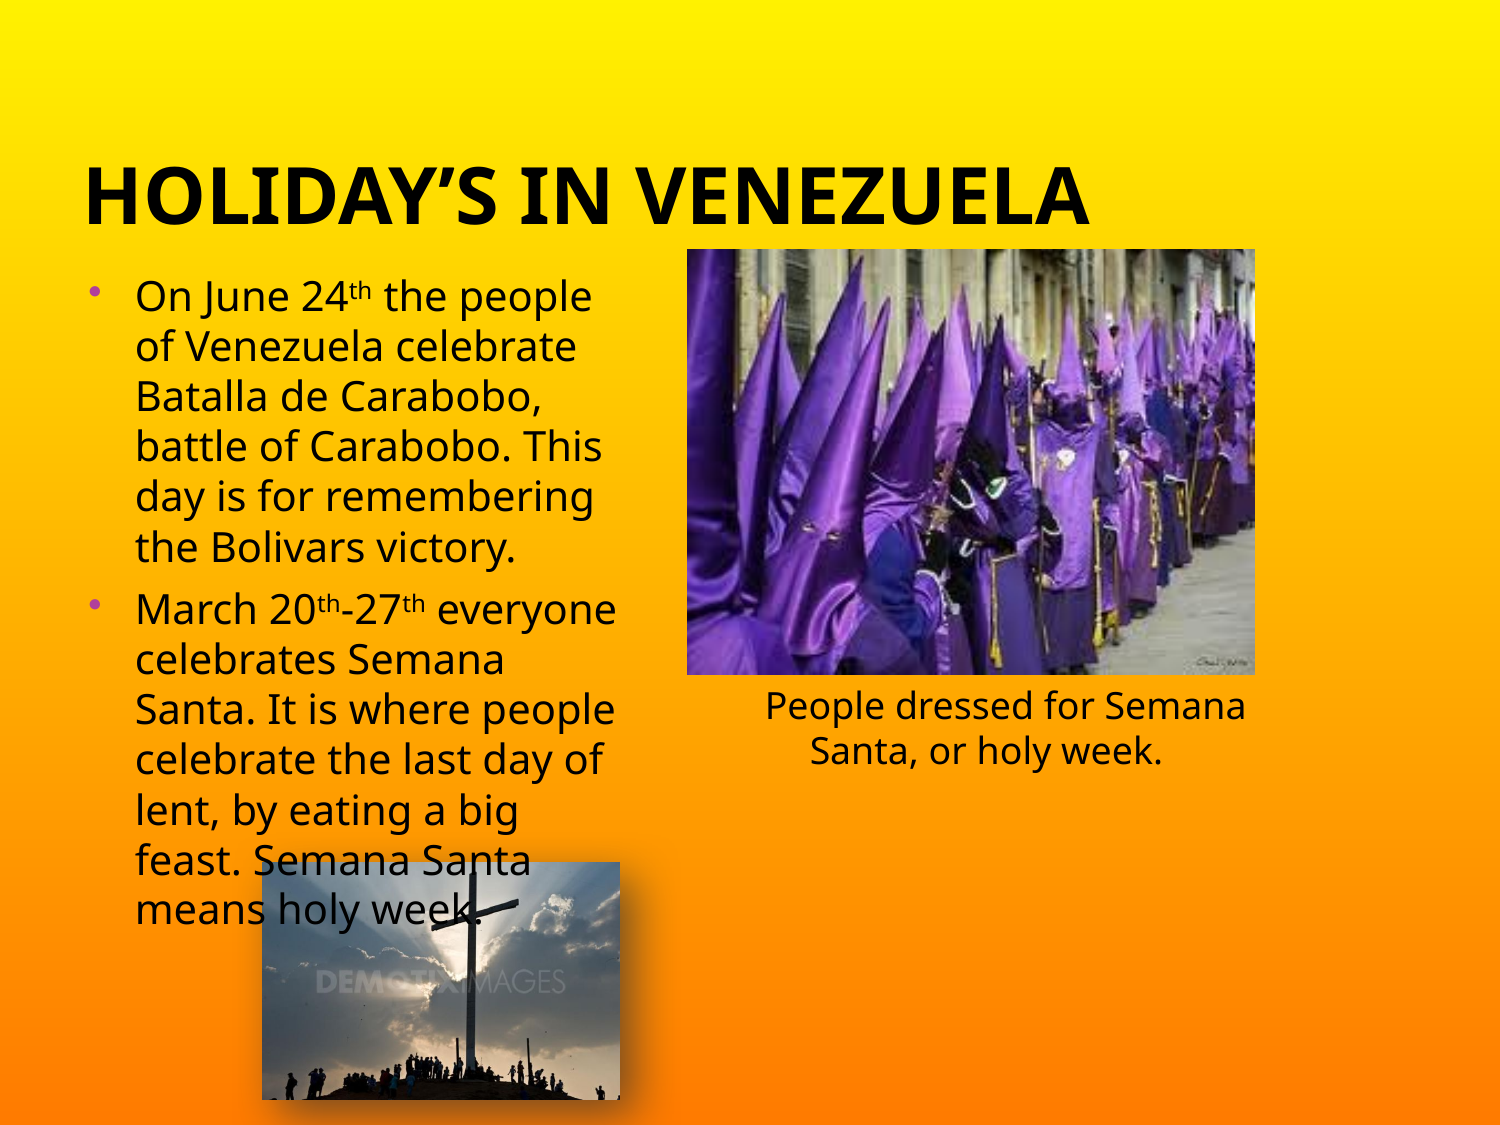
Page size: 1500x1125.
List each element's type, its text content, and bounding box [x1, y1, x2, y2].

title Holiday’s in Venezuela [75, 52, 1263, 240]
list People dressed for Semana Santa, or holy week. [750, 262, 1328, 1005]
list On June 24th the people of Venezuela celebrate Batalla de Carabobo, battle of Carabobo. This day is for remembering the Bolivars victory. March 20th-27th everyone celebrates Semana Santa. It is where people celebrate the last day of lent, by eating a big feast. Semana Santa means holy week. [75, 262, 653, 1005]
picture [261, 861, 620, 1101]
picture [687, 249, 1255, 676]
